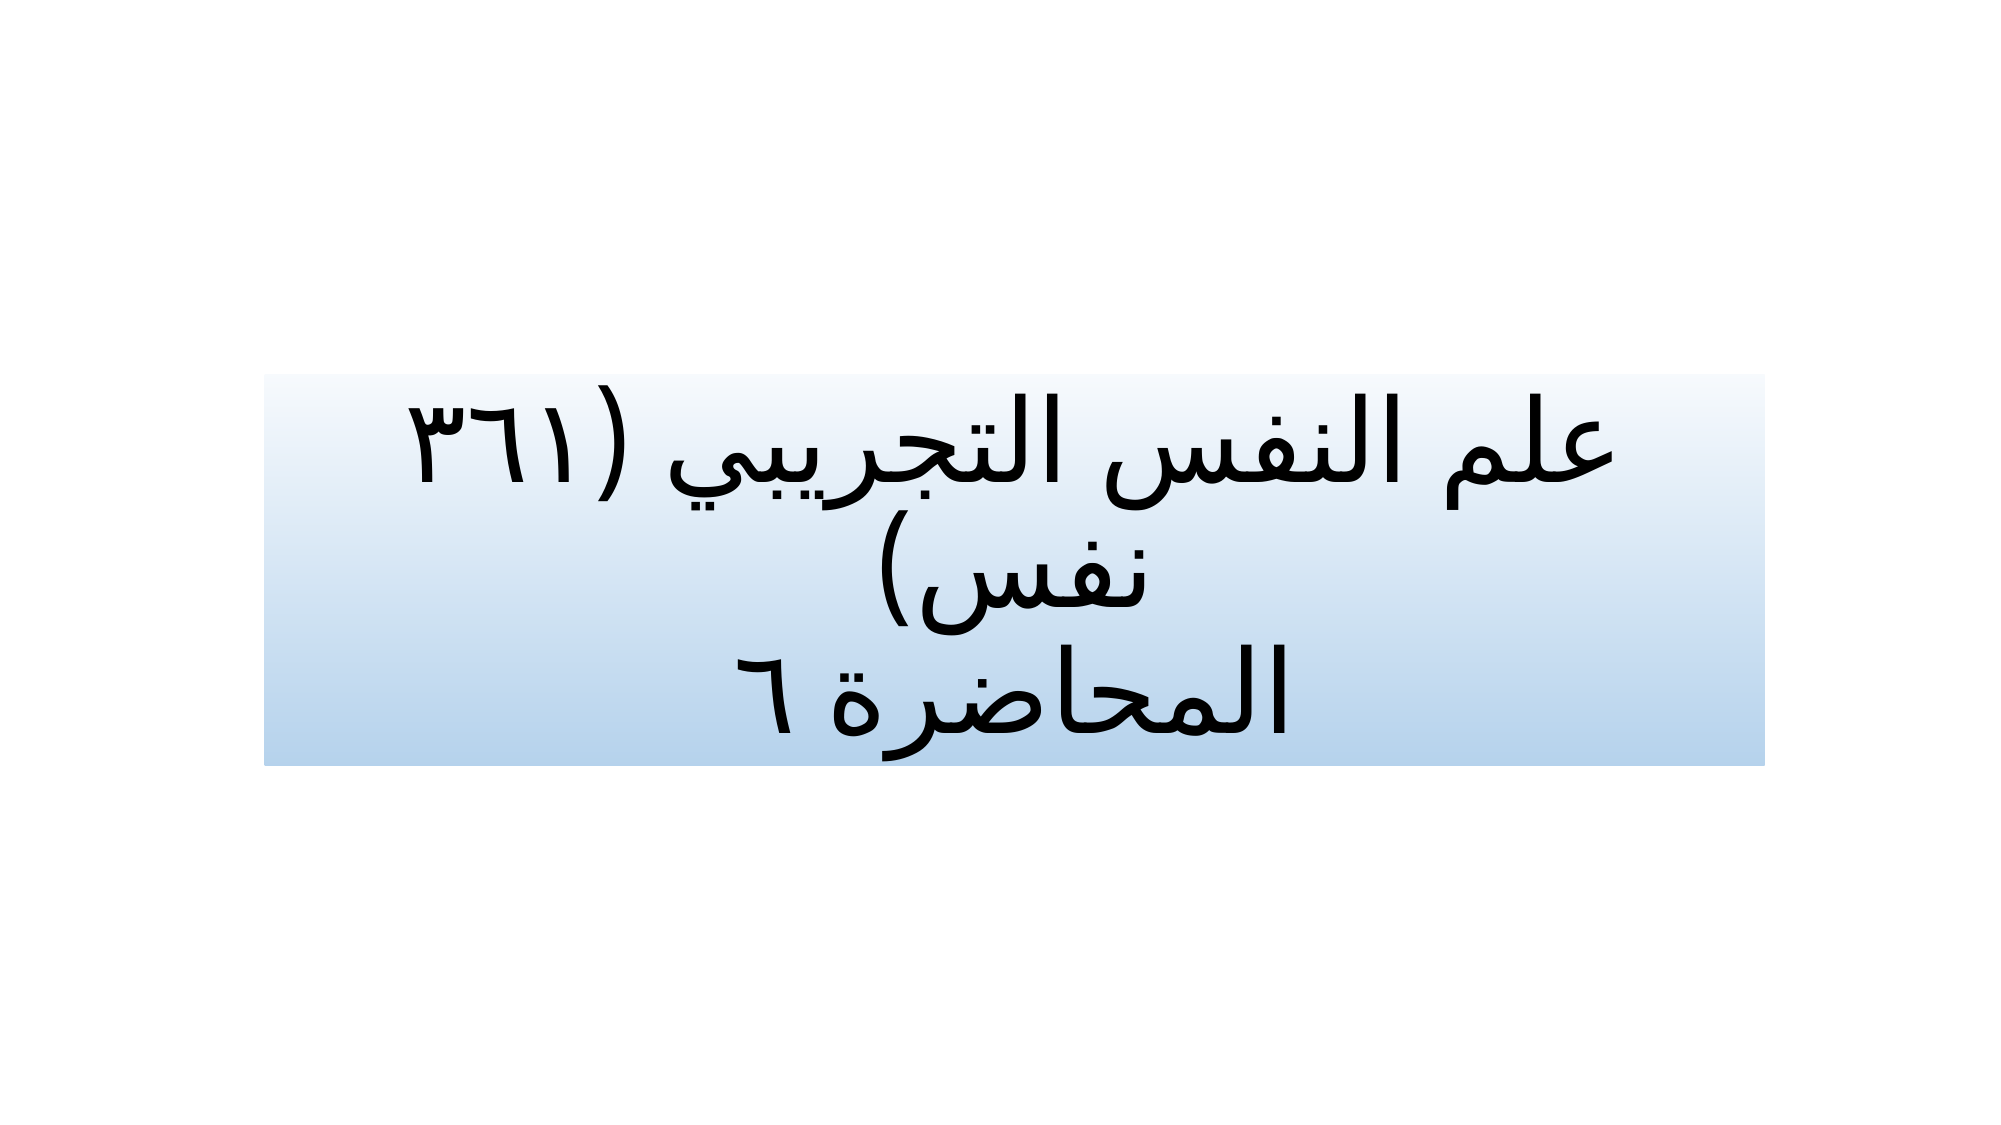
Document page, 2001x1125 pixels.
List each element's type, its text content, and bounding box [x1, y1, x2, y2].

title علم النفس التجريبي (٣٦١ نفس) المحاضرة ٦ [264, 374, 1765, 766]
